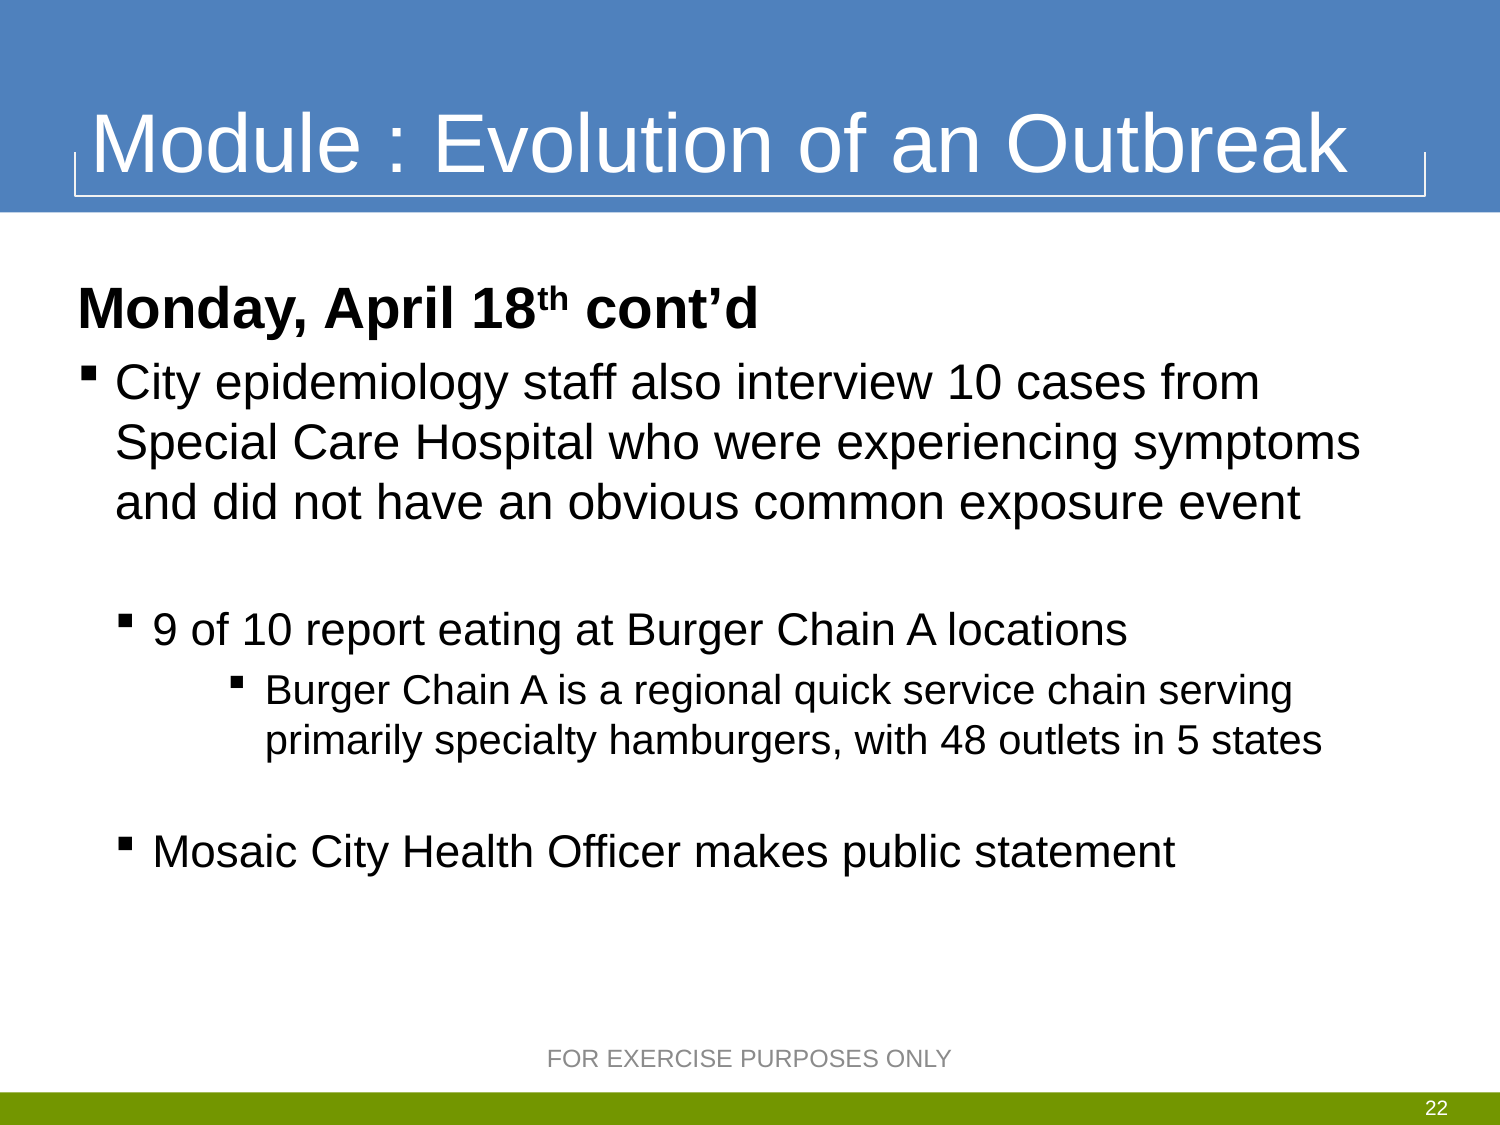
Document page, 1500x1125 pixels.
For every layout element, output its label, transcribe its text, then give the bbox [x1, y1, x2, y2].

footer FOR EXERCISE PURPOSES ONLY [512, 1042, 988, 1103]
title Module : Evolution of an Outbreak [74, 44, 1426, 233]
list Monday, April 18th cont’d City epidemiology staff also interview 10 cases from Special Care Hospital who were experiencing symptoms and did not have an obvious common exposure event 9 of 10 report eating at Burger Chain A locations Burger Chain A is a regional quick service chain serving primarily specialty hamburgers, with 48 outlets in 5 states Mosaic City Health Officer makes public statement [62, 262, 1438, 1038]
